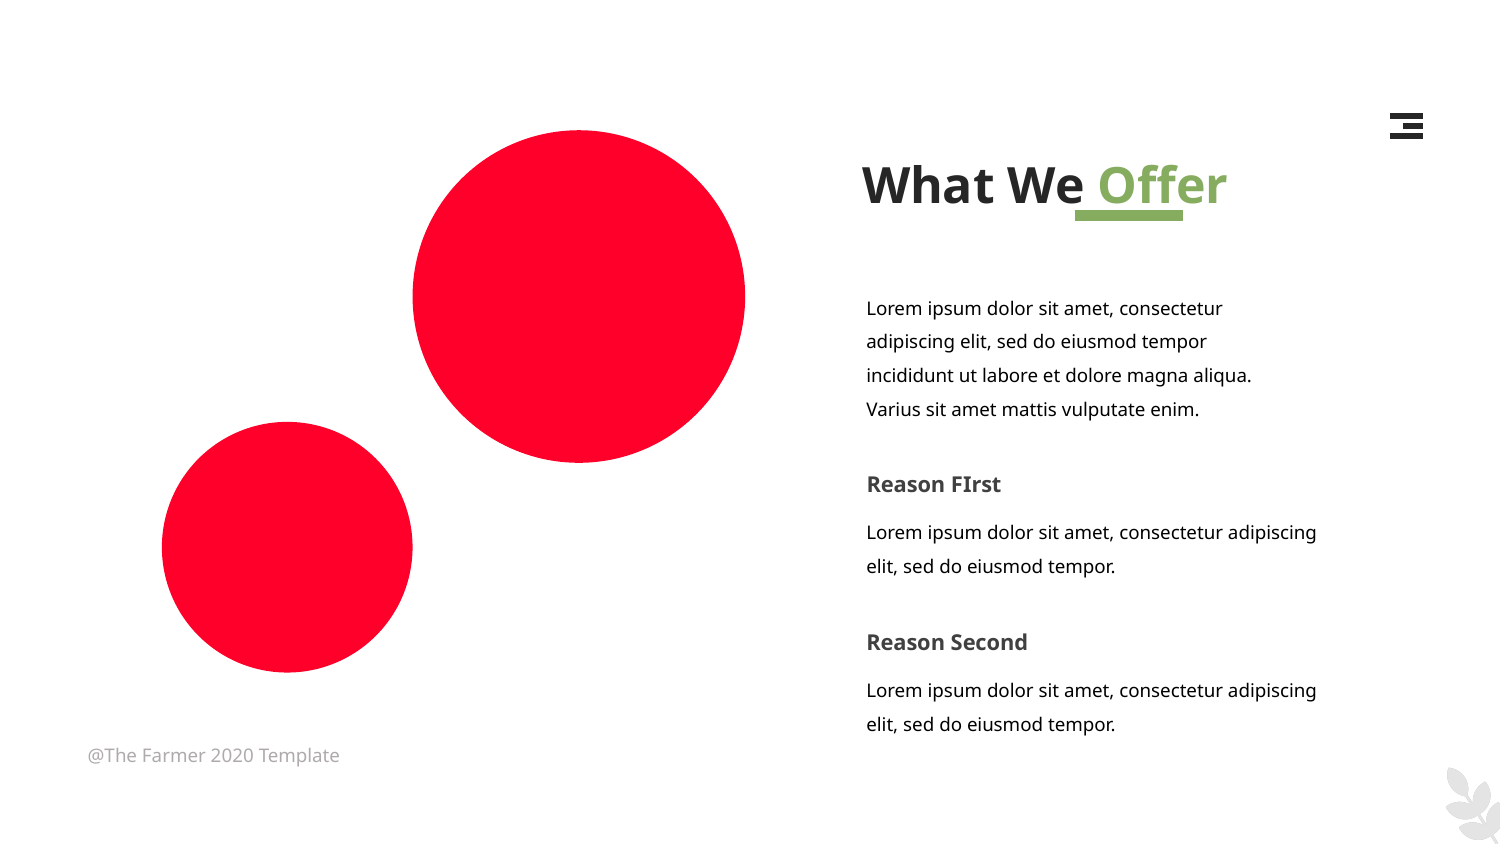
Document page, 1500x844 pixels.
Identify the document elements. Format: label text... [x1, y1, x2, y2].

text_box Lorem ipsum dolor sit amet, consectetur adipiscing elit, sed do eiusmod tempor. [851, 502, 1338, 585]
text_box Lorem ipsum dolor sit amet, consectetur adipiscing elit, sed do eiusmod tempor. [851, 660, 1338, 743]
text_box Lorem ipsum dolor sit amet, consectetur adipiscing elit, sed do eiusmod tempor incididunt ut labore et dolore magna aliqua. Varius sit amet mattis vulputate enim. [851, 277, 1308, 428]
text_box @The Farmer 2020 Template [72, 736, 584, 774]
text_box Reason Second [851, 620, 1080, 660]
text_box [1389, 116, 1423, 136]
text_box Reason FIrst [851, 462, 1036, 502]
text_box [862, 155, 1252, 216]
picture [161, 130, 746, 673]
picture [1404, 737, 1500, 844]
